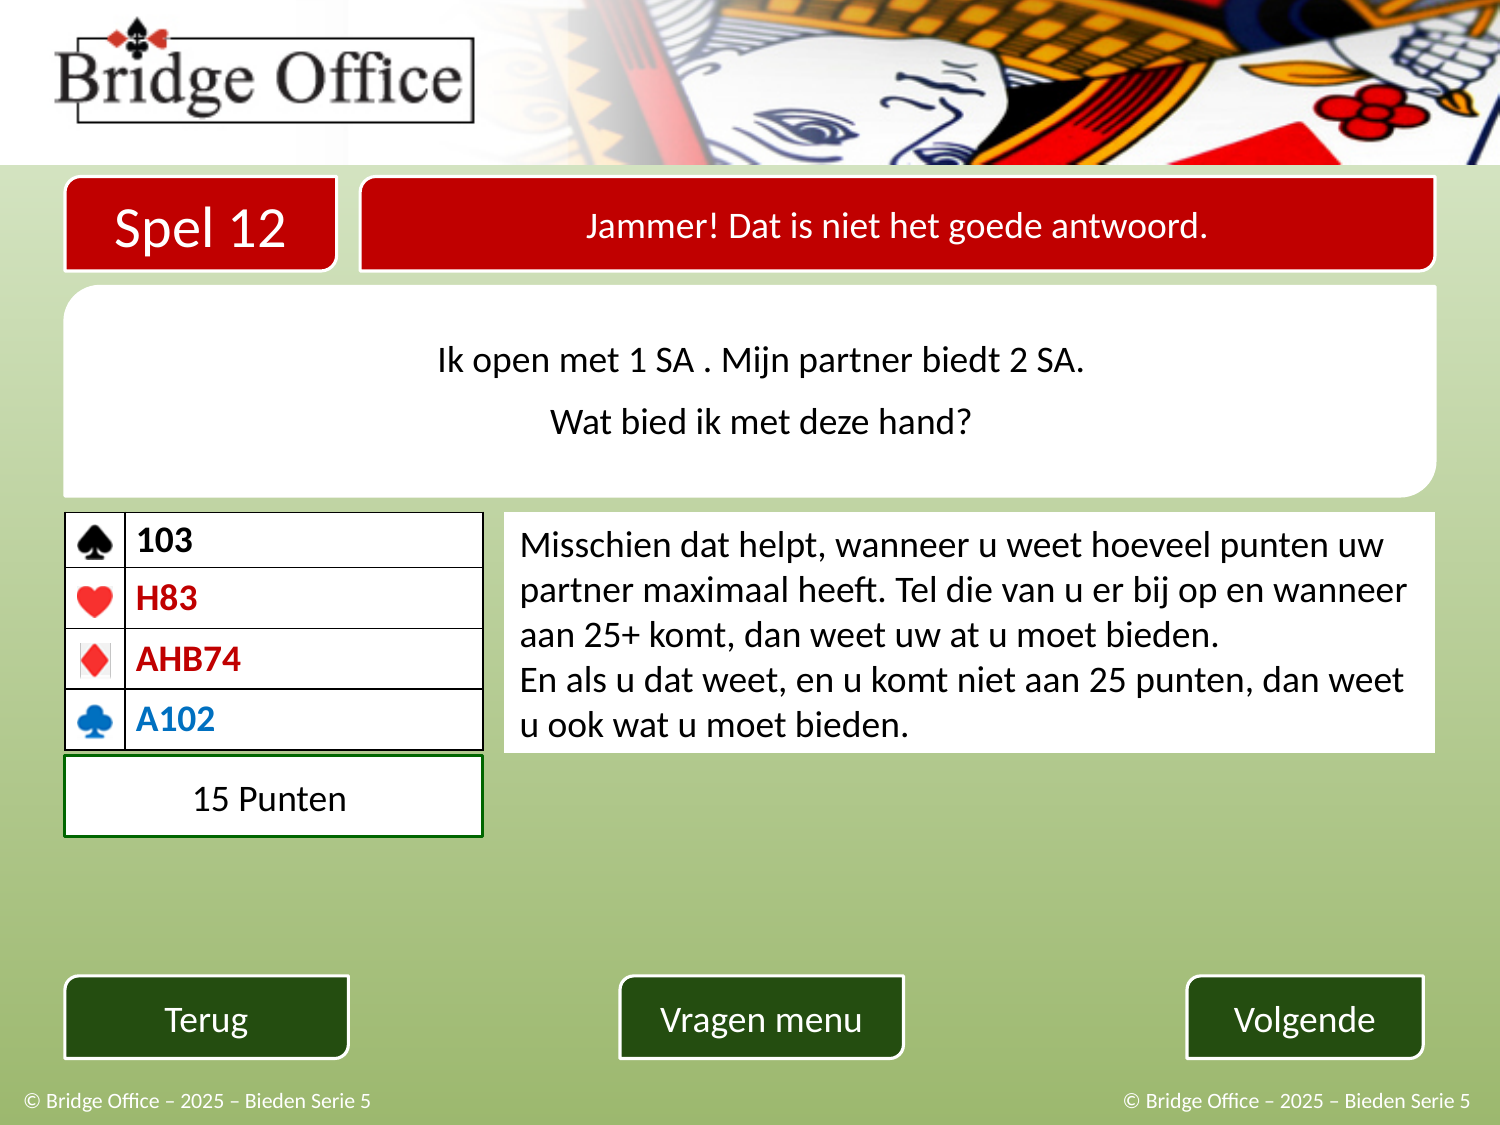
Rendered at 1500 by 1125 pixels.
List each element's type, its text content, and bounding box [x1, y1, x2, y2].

table_cell H83 [126, 568, 482, 628]
table_cell [66, 568, 124, 628]
table_cell [66, 690, 124, 749]
picture [77, 585, 114, 618]
table_cell [66, 629, 124, 688]
picture [77, 643, 114, 679]
text_box Jammer! Dat is niet het goede antwoord. [358, 179, 1437, 273]
picture [77, 524, 114, 561]
text_box Misschien dat helpt, wanneer u weet hoeveel punten uw partner maximaal heeft. Tel die van u er bij op en wanneer aan 25+ komt, dan weet uw at u moet bieden. En als u dat weet, en u komt niet aan 25 punten, dan weet u ook wat u moet bieden. [504, 512, 1435, 753]
picture [77, 703, 114, 740]
table_cell A102 [126, 690, 482, 749]
table_header [66, 513, 124, 567]
text_box Ik open met 1 SA . Mijn partner biedt 2 SA. [405, 327, 1119, 388]
text_box © Bridge Office – 2025 – Bieden Serie 5 [8, 1079, 393, 1121]
text_box Vragen menu [618, 974, 906, 1061]
text_box 15 Punten [63, 754, 484, 838]
text_box Volgende [1185, 974, 1425, 1061]
table_cell AHB74 [126, 629, 482, 688]
text_box Terug [63, 974, 350, 1061]
picture [0, 0, 1500, 166]
text_box © Bridge Office – 2025 – Bieden Serie 5 [1107, 1079, 1500, 1121]
table_header 103 [126, 513, 482, 567]
text_box [63, 284, 1437, 498]
text_box Wat bied ik met deze hand? [528, 389, 995, 450]
text_box Spel 12 [63, 179, 339, 273]
